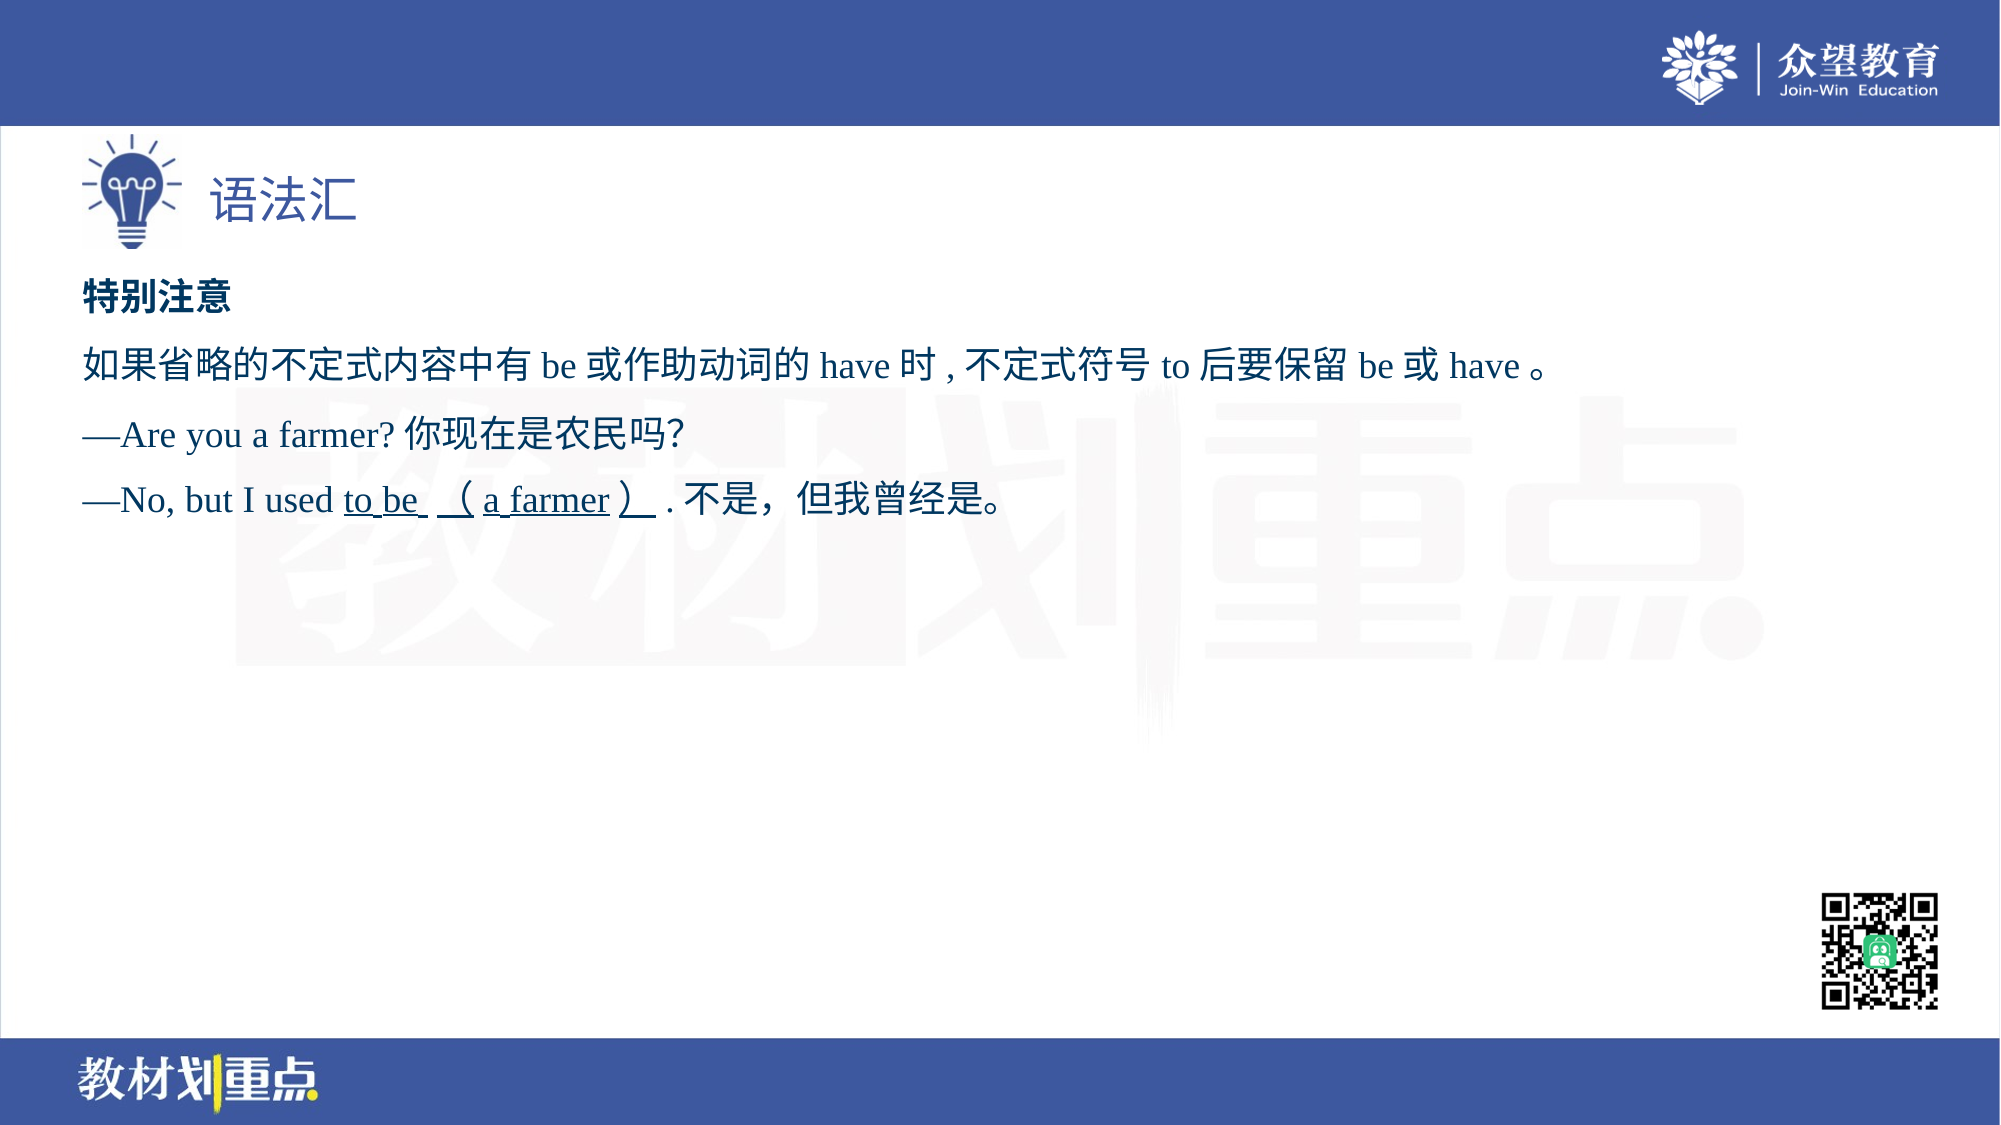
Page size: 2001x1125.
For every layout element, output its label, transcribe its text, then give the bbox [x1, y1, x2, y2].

text_box 特别注意 如果省略的不定式内容中有be或作助动词的have时,不定式符号to后要保留be或have。 —Are you a farmer?你现在是农民吗？ —No, but I used to be （a farmer）.不是，但我曾经是。 [82, 248, 1817, 513]
picture [0, 0, 2000, 1125]
